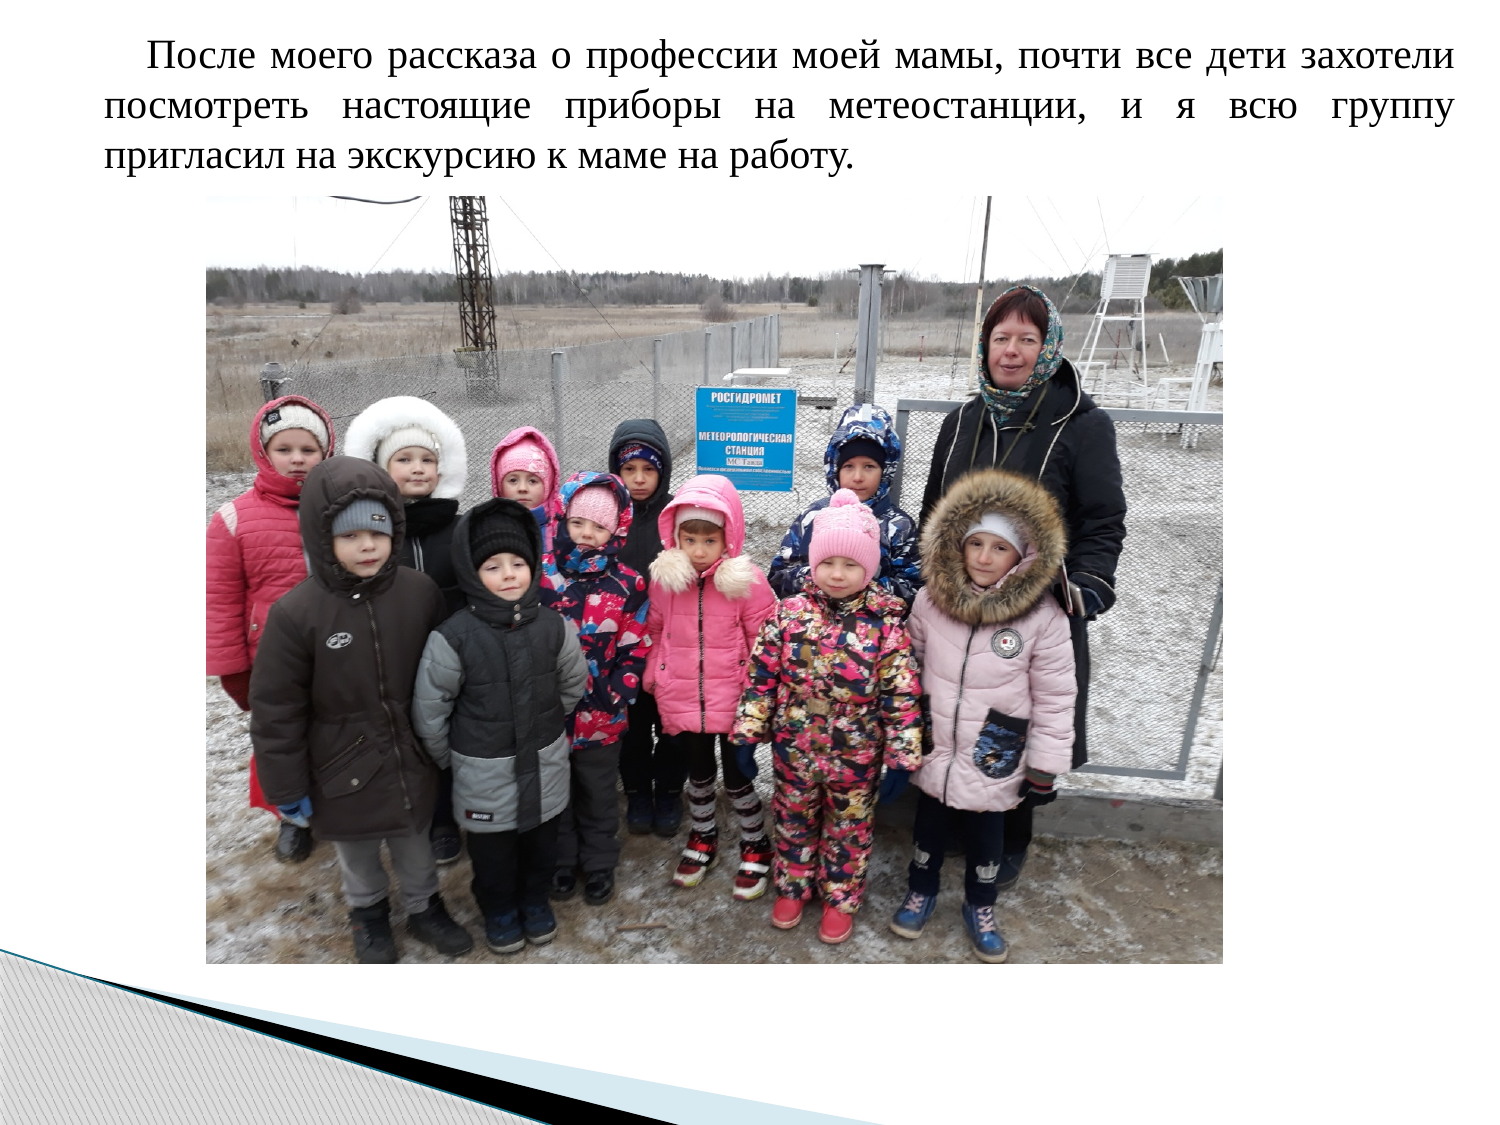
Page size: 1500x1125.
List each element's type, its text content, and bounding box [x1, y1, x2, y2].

picture [206, 196, 1223, 965]
list После моего рассказа о профессии моей мамы, почти все дети захотели посмотреть настоящие приборы на метеостанции, и я всю группу пригласил на экскурсию к маме на работу. [29, 19, 1471, 986]
